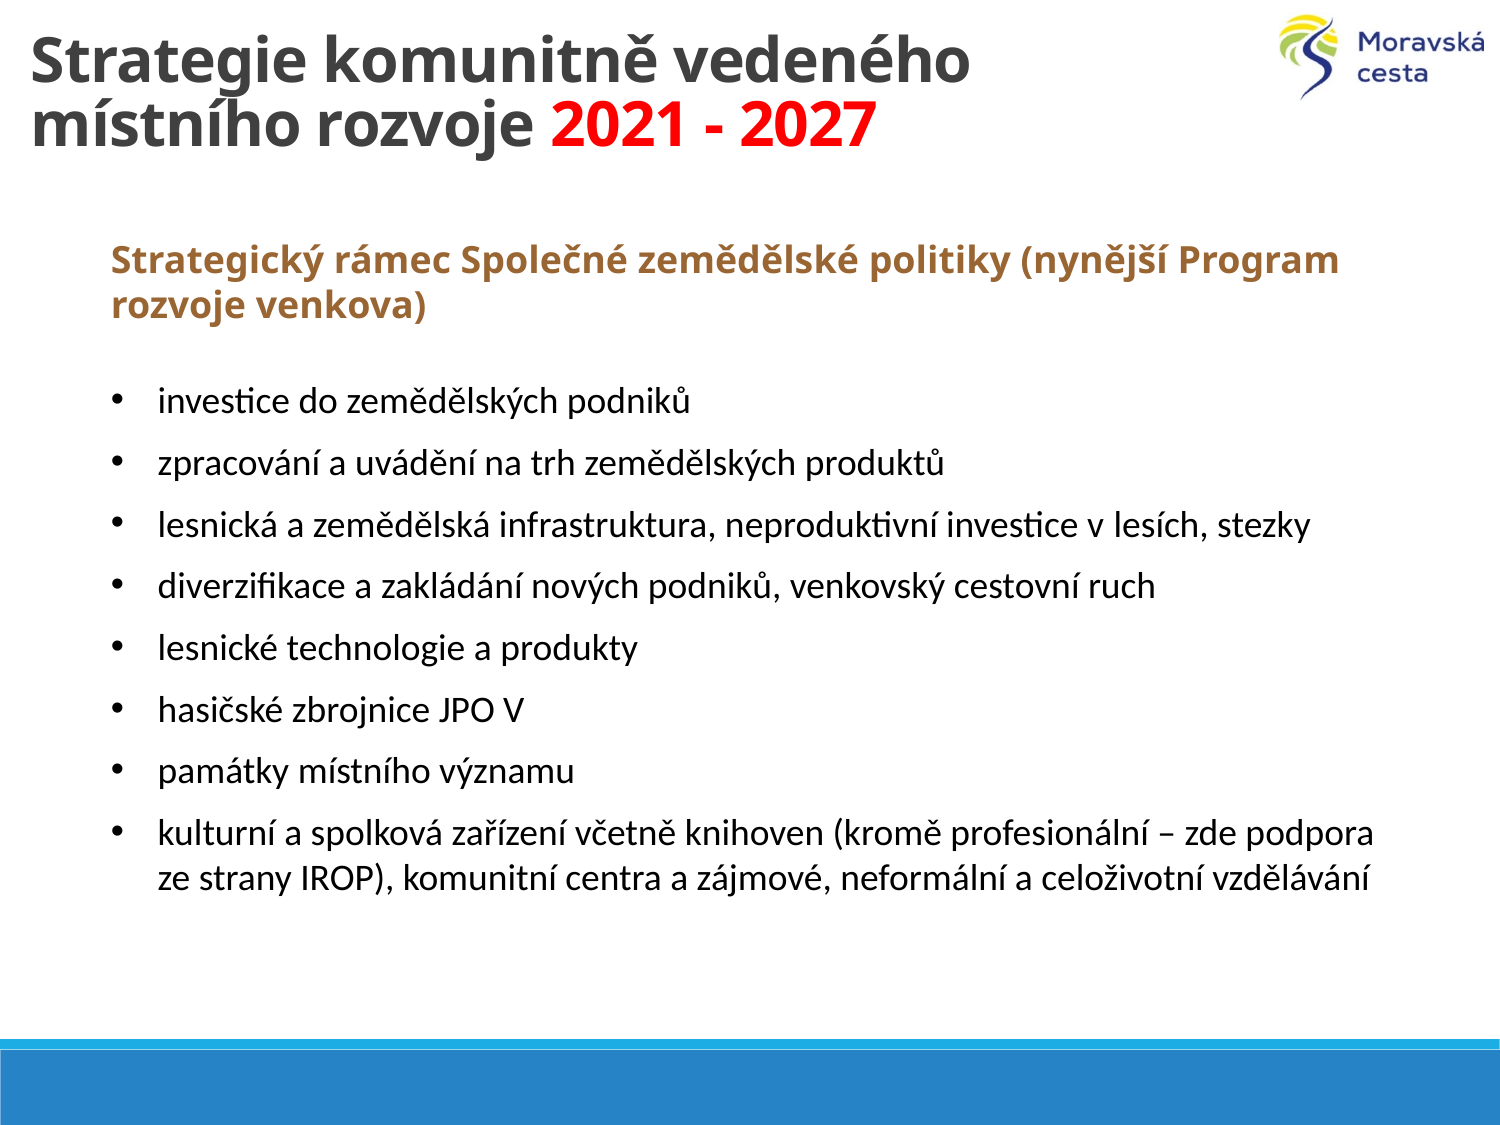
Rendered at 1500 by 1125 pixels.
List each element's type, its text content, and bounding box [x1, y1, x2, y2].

text_box Strategický rámec Společné zemědělské politiky (nynější Program rozvoje venkova) investice do zemědělských podniků zpracování a uvádění na trh zemědělských produktů lesnická a zemědělská infrastruktura, neproduktivní investice v lesích, stezky diverzifikace a zakládání nových podniků, venkovský cestovní ruch lesnické technologie a produkty hasičské zbrojnice JPO V památky místního významu kulturní a spolková zařízení včetně knihoven (kromě profesionální – zde podpora ze strany IROP), komunitní centra a zájmové, neformální a celoživotní vzdělávání [96, 228, 1404, 1124]
picture [1279, 11, 1485, 102]
text_box Strategie komunitně vedeného místního rozvoje 2021 - 2027 [16, 24, 1262, 167]
